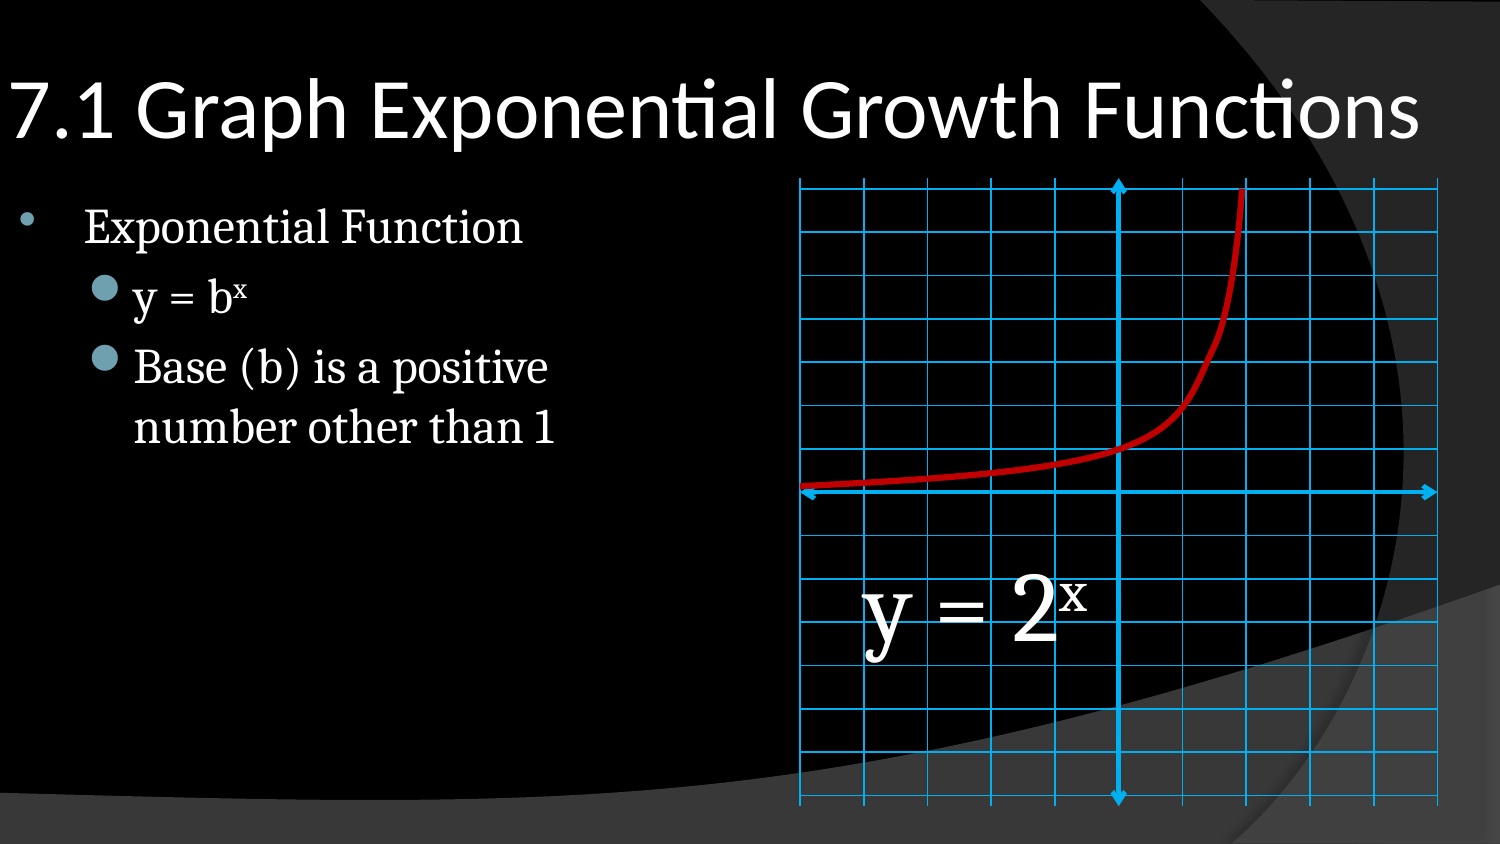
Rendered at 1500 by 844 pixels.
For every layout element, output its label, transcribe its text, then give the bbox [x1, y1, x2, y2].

title 7.1 Graph Exponential Growth Functions [0, 33, 1500, 175]
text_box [799, 177, 1438, 807]
list Exponential Function y = bx Base (b) is a positive number other than 1 [0, 186, 738, 785]
